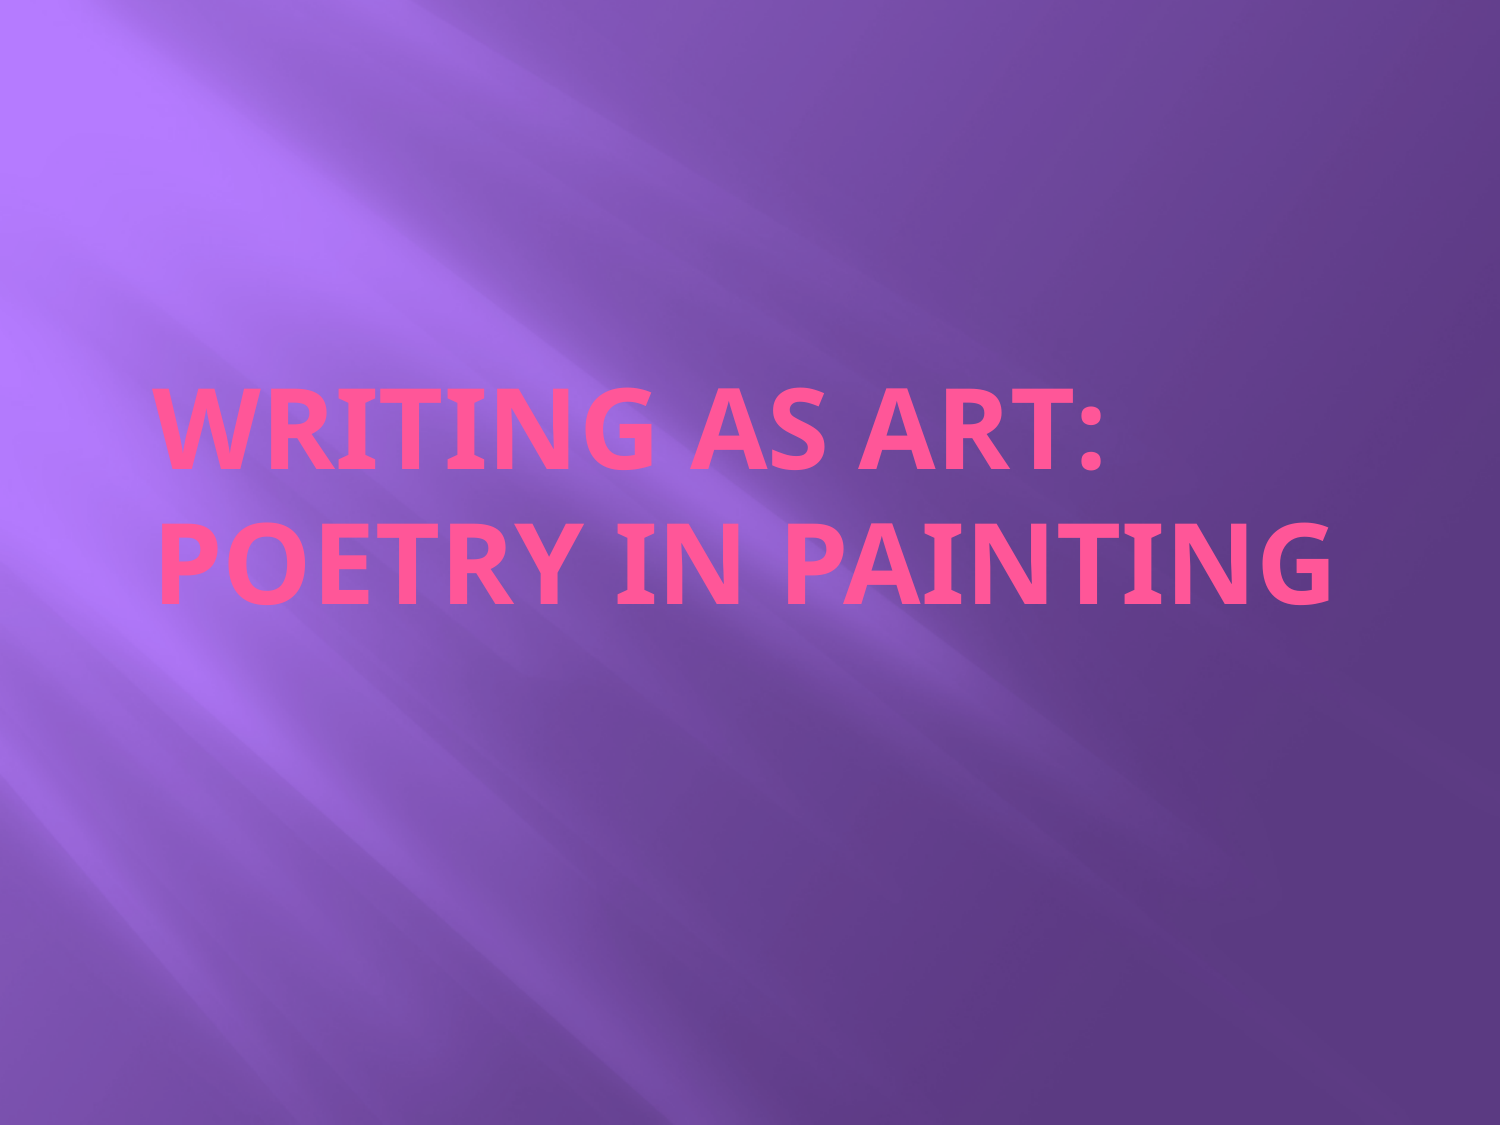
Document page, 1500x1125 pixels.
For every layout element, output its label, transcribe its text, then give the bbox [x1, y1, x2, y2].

text_box Writing as Art: Poetry in Painting [137, 349, 1450, 635]
